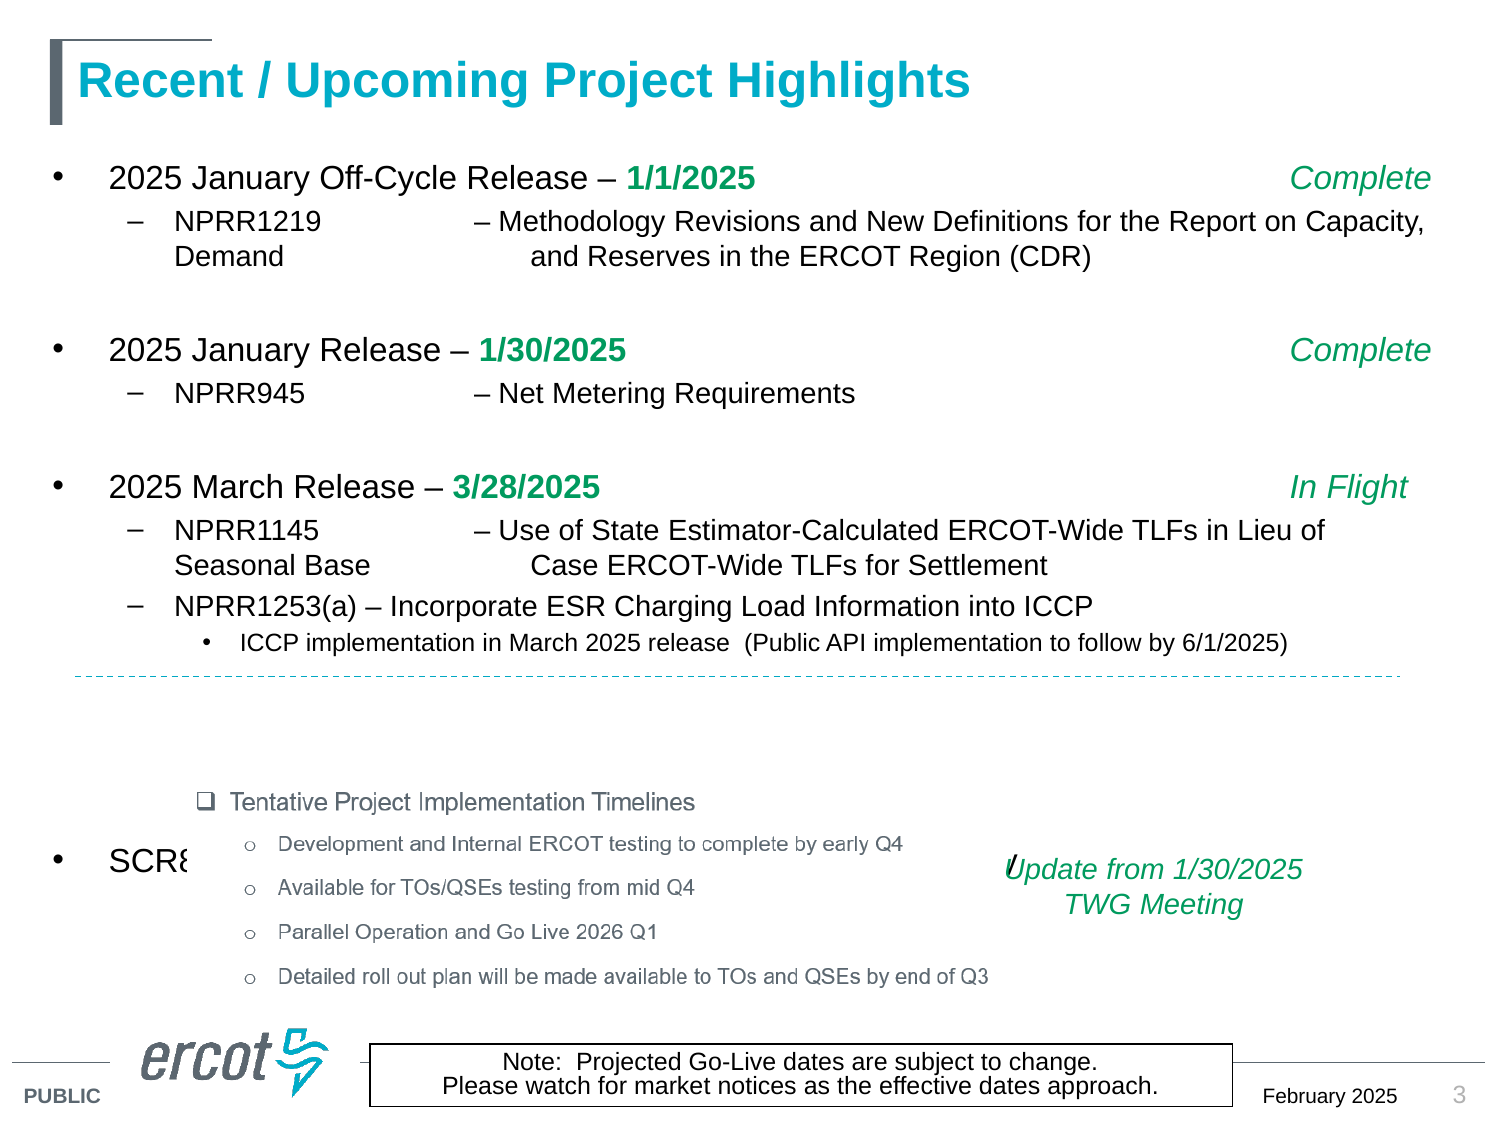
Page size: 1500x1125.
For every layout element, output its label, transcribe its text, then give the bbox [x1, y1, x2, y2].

picture [187, 780, 1009, 994]
text_box Note: Projected Go-Live dates are subject to change. Please watch for market notices as the effective dates approach. [369, 1043, 1233, 1107]
text_box Update from 1/30/2025 TWG Meeting [1012, 843, 1322, 928]
title Recent / Upcoming Project Highlights [62, 39, 1038, 118]
picture [137, 1024, 332, 1100]
list 2025 January Off-Cycle Release – 1/1/2025 Complete NPRR1219 – Methodology Revisions and New Definitions for the Report on Capacity, Demand and Reserves in the ERCOT Region (CDR) 2025 January Release – 1/30/2025 Complete NPRR945 – Net Metering Requirements 2025 March Release – 3/28/2025 In Flight NPRR1145 – Use of State Estimator-Calculated ERCOT-Wide TLFs in Lieu of Seasonal Base Case ERCOT-Wide TLFs for Settlement NPRR1253(a) – Incorporate ESR Charging Load Information into ICCP ICCP implementation in March 2025 release (Public API implementation to follow by 6/1/2025) SCR820 – Operator Real-Time Messaging During Emergency [37, 137, 1463, 1013]
slide_number 3 [1437, 1076, 1475, 1112]
